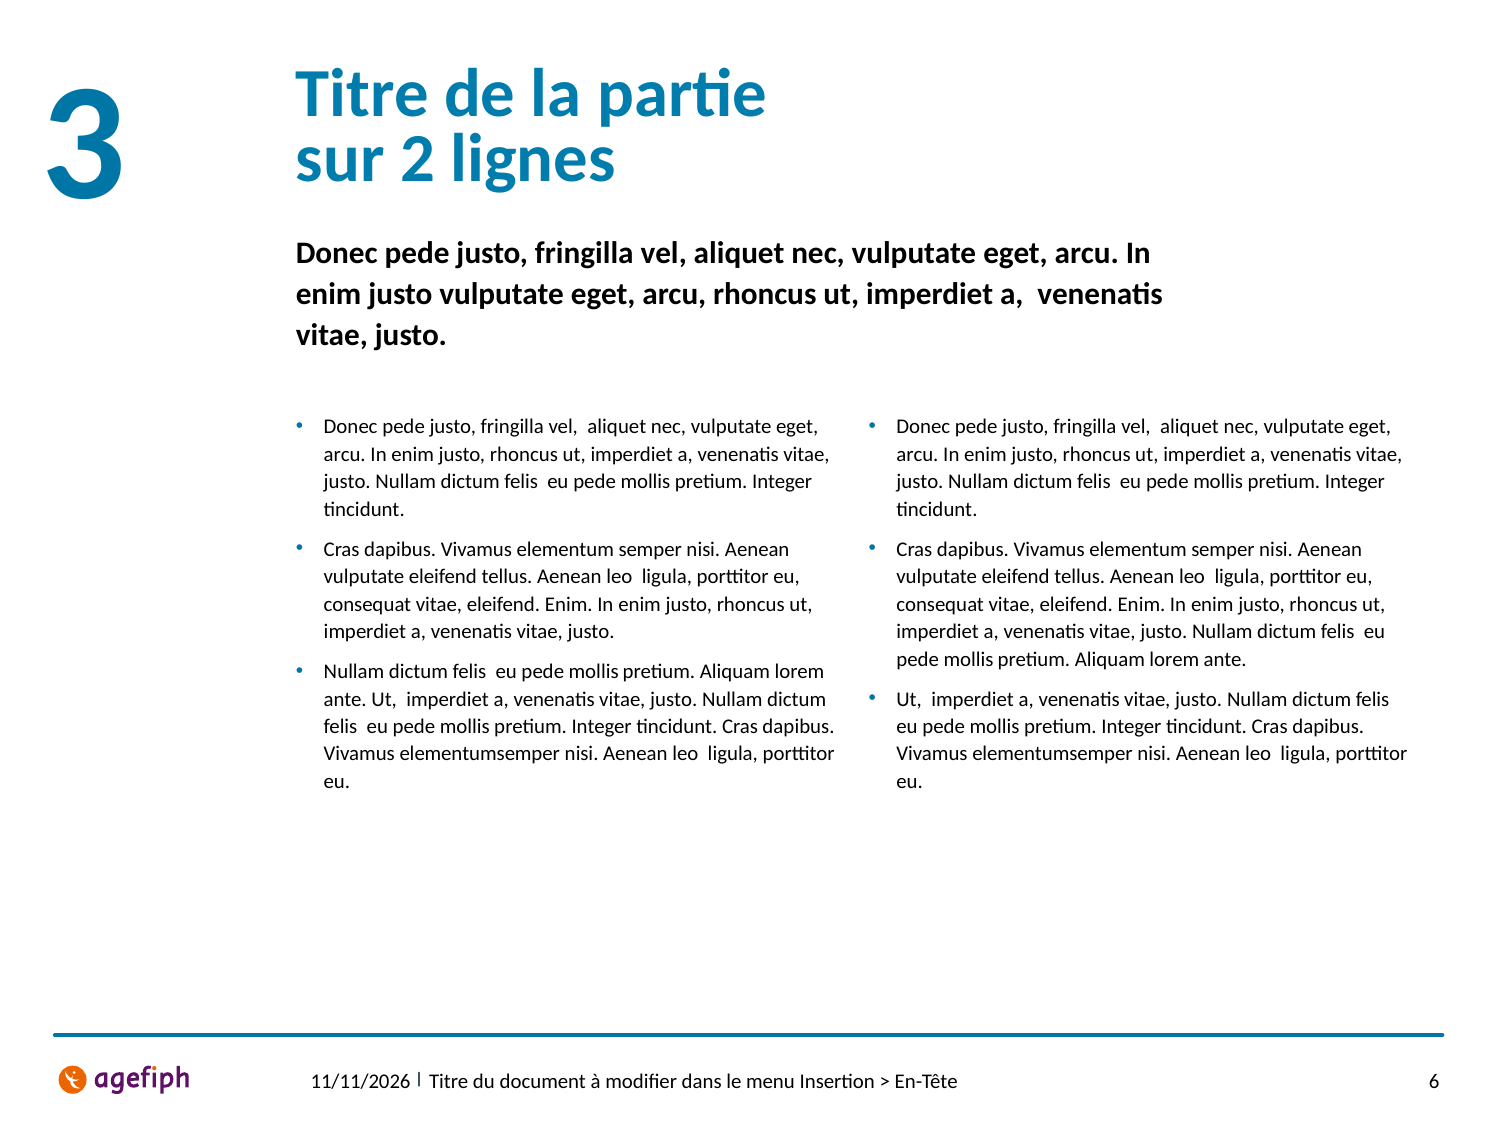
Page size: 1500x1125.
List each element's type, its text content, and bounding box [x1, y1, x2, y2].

list Donec pede justo, fringilla vel, aliquet nec, vulputate eget, arcu. In enim justo vulputate eget, arcu, rhoncus ut, imperdiet a, venenatis vitae, justo. [280, 220, 1202, 398]
title Titre de la partie sur 2 lignes [280, 71, 1427, 187]
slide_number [254, 1051, 414, 1111]
slide_number 6 [1116, 1051, 1455, 1111]
footer Titre du document à modifier dans le menu Insertion > En-Tête [414, 1051, 1086, 1111]
list 3 [41, 43, 249, 201]
list Donec pede justo, fringilla vel, aliquet nec, vulputate eget, arcu. In enim justo, rhoncus ut, imperdiet a, venenatis vitae, justo. Nullam dictum felis eu pede mollis pretium. Integer tincidunt. Cras dapibus. Vivamus elementum semper nisi. Aenean vulputate eleifend tellus. Aenean leo ligula, porttitor eu, consequat vitae, eleifend. Enim. In enim justo, rhoncus ut, imperdiet a, venenatis vitae, justo. Nullam dictum felis eu pede mollis pretium. Aliquam lorem ante. Ut, imperdiet a, venenatis vitae, justo. Nullam dictum felis eu pede mollis pretium. Integer tincidunt. Cras dapibus. Vivamus elementumsemper nisi. Aenean leo ligula, porttitor eu. Donec pede justo, fringilla vel, aliquet nec, vulputate eget, arcu. In enim justo, rhoncus ut, imperdiet a, venenatis vitae, justo. Nullam dictum felis eu pede mollis pretium. Integer tincidunt. Cras dapibus. Vivamus elementum semper nisi. Aenean vulputate eleifend tellus. Aenean leo ligula, porttitor eu, consequat vitae, eleifend. Enim. In enim justo, rhoncus ut, imperdiet a, venenatis vitae, justo. Nullam dictum felis eu pede mollis pretium. Aliquam lorem ante. Ut, imperdiet a, venenatis vitae, justo. Nullam dictum felis eu pede mollis pretium. Integer tincidunt. Cras dapibus. Vivamus elementumsemper nisi. Aenean leo ligula, porttitor eu. [280, 402, 1427, 817]
